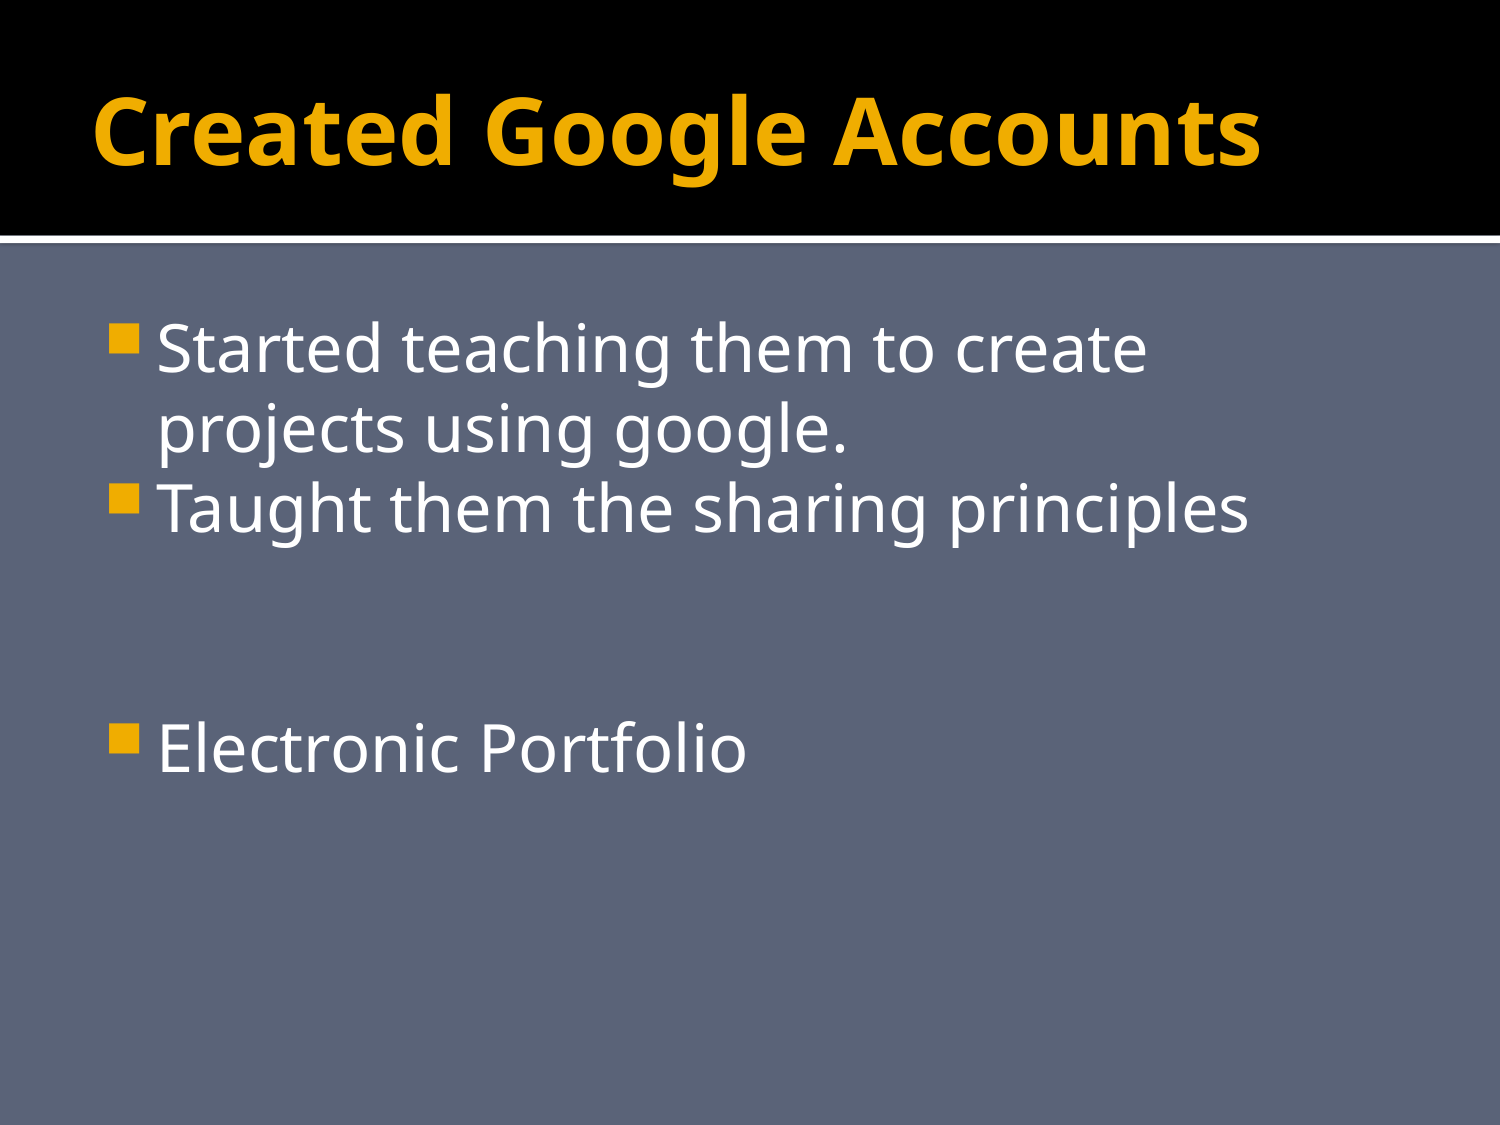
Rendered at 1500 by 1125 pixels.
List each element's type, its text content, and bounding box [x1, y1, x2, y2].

title Created Google Accounts [75, 25, 1425, 231]
list Started teaching them to create projects using google. Taught them the sharing principles Electronic Portfolio [75, 291, 1425, 1050]
